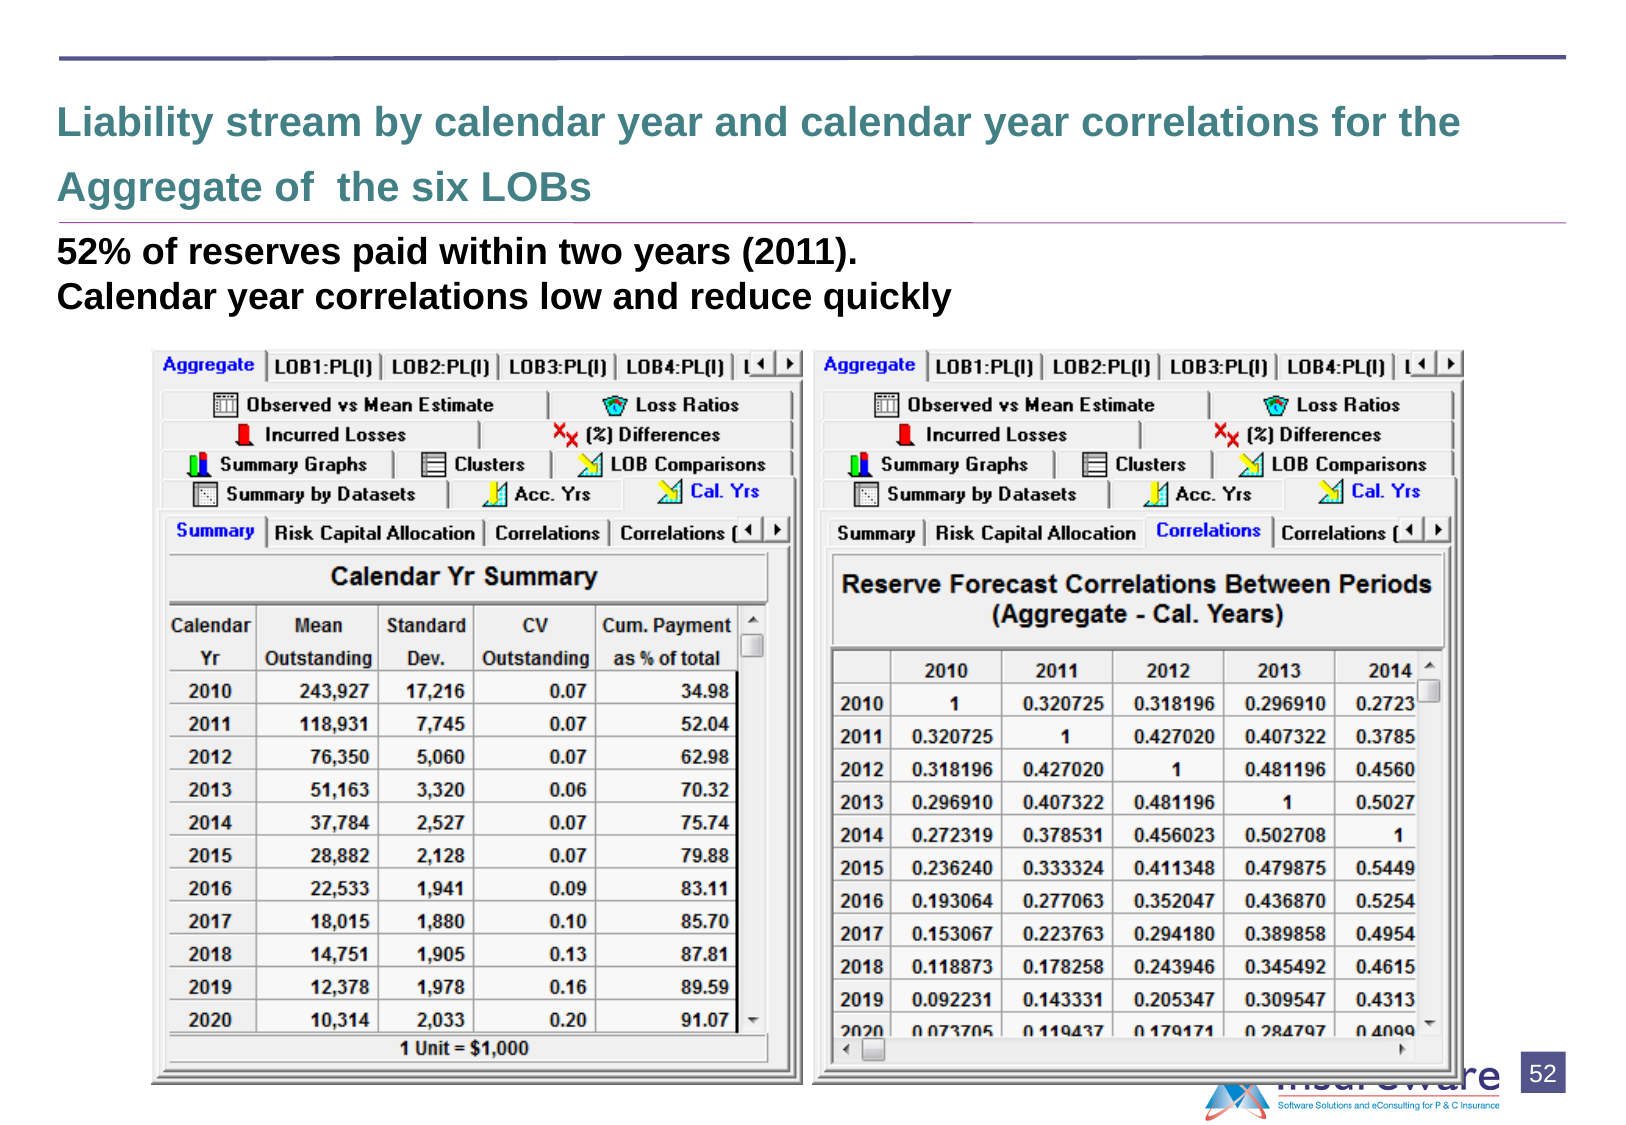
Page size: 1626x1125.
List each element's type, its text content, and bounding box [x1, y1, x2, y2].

picture [812, 349, 1465, 1085]
slide_number 51 [1520, 1051, 1566, 1093]
picture [150, 349, 803, 1085]
text_box 52% of reserves paid within two years (2011). Calendar year correlations low and reduce quickly [0, 219, 1625, 325]
list [90, 325, 1568, 1125]
title Liability stream by calendar year and calendar year correlations for the Aggregate of the six LOBs [56, 79, 1568, 204]
